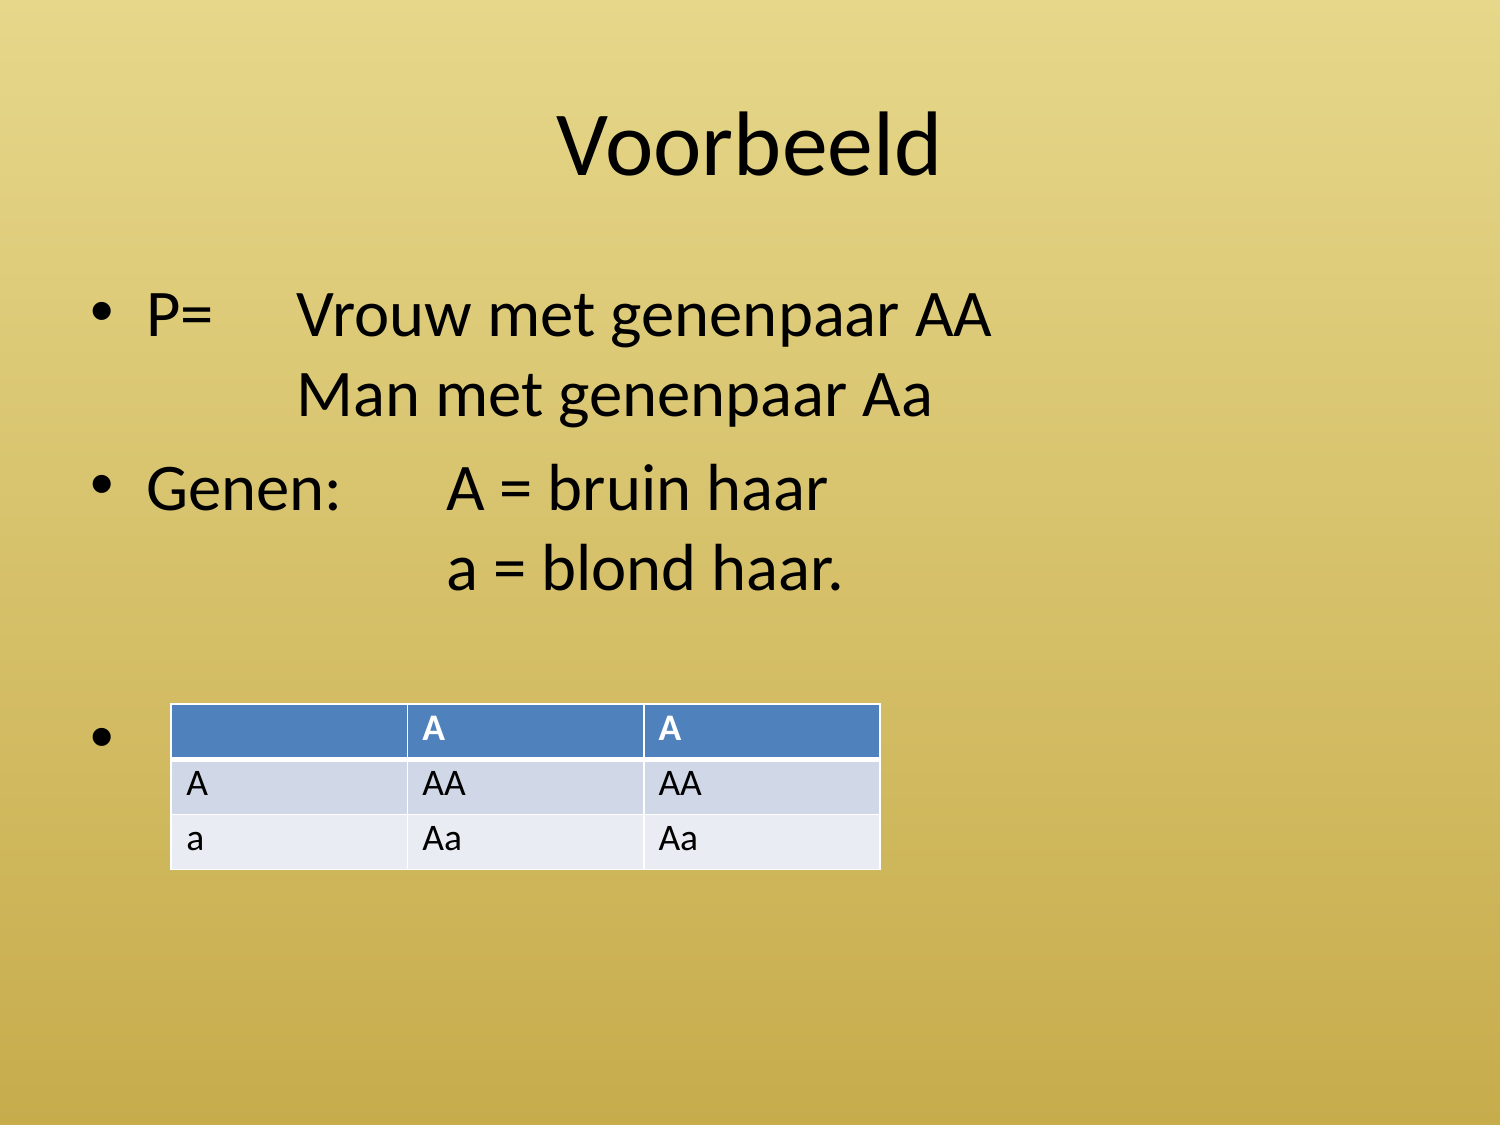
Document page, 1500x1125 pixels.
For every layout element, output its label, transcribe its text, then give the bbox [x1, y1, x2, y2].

table_cell Aa [645, 815, 879, 869]
table_header [172, 705, 407, 757]
table_header A [408, 705, 643, 757]
table_cell a [172, 815, 407, 869]
table_header A [645, 705, 879, 757]
list P= Vrouw met genenpaar AA Man met genenpaar Aa Genen: A = bruin haar a = blond haar. [75, 262, 1425, 1005]
title Voorbeeld [75, 45, 1425, 233]
table_cell Aa [408, 815, 643, 869]
table_cell AA [408, 762, 643, 814]
table_cell A [172, 762, 407, 814]
table_cell AA [645, 762, 879, 814]
